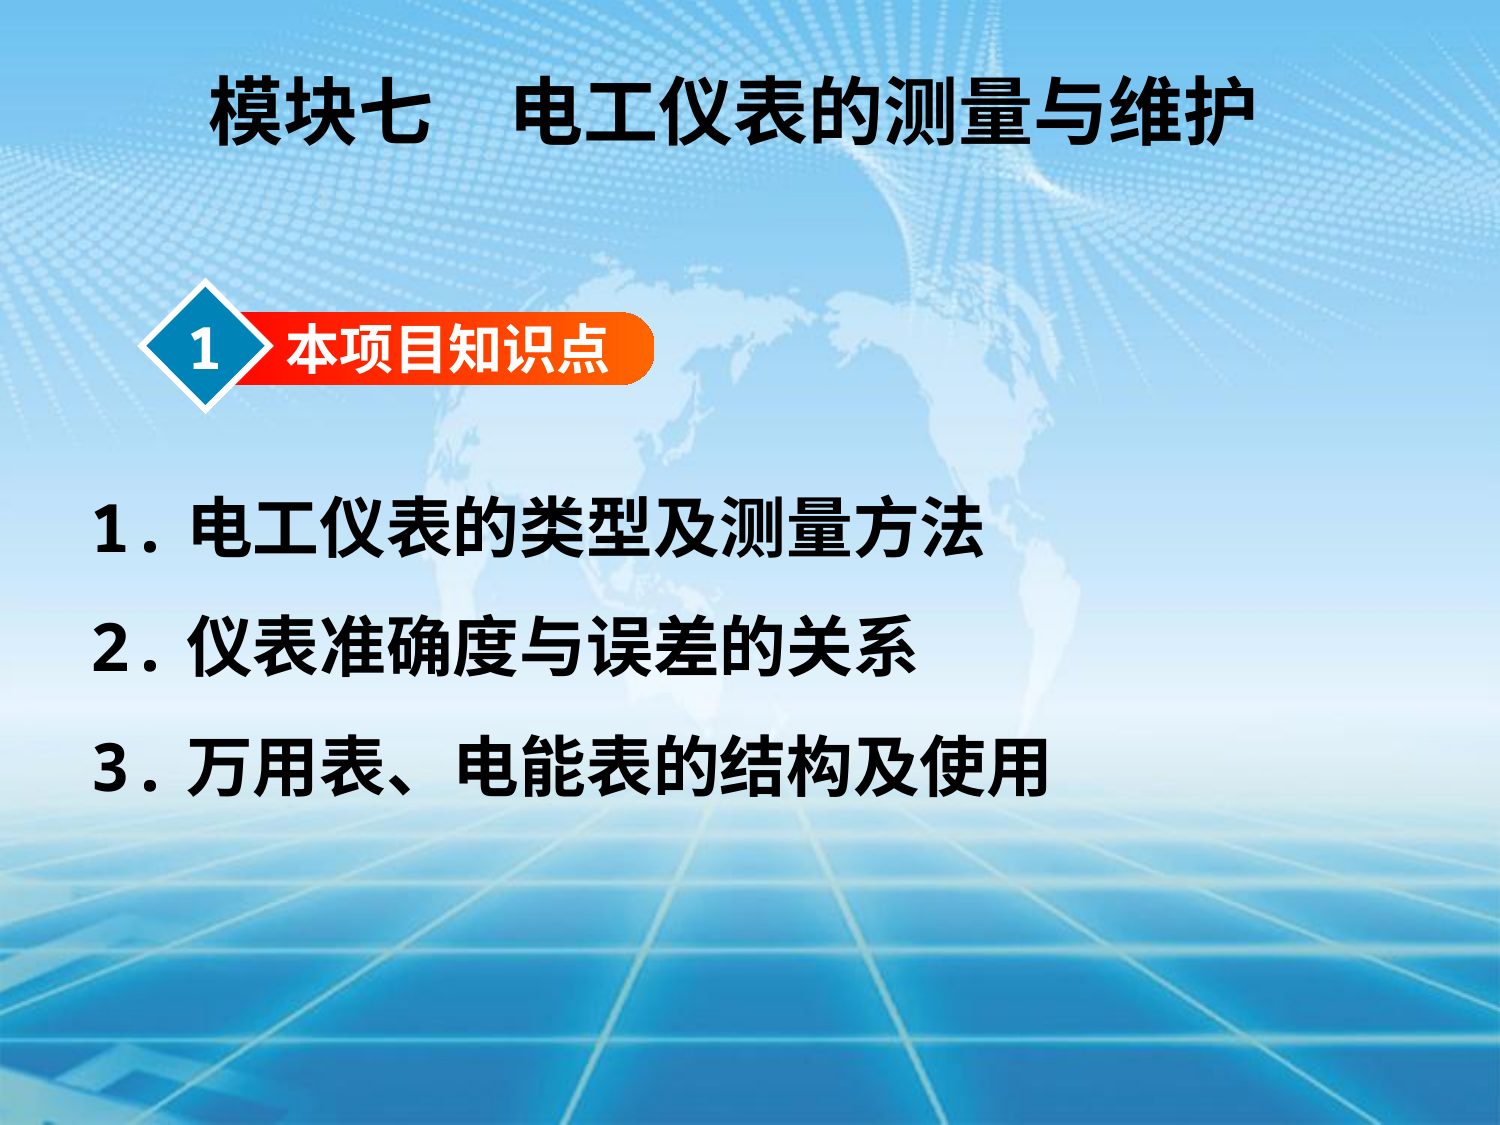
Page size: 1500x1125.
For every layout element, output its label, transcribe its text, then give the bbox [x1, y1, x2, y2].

text_box 1.电工仪表的类型及测量方法 2.仪表准确度与误差的关系 3.万用表、电能表的结构及使用 [75, 437, 1397, 813]
text_box 模块七 电工仪表的测量与维护 [123, 15, 1343, 204]
picture [0, 0, 1500, 1125]
text_box [233, 312, 271, 385]
text_box 1 [141, 282, 270, 410]
text_box 本项目知识点 [271, 307, 657, 388]
